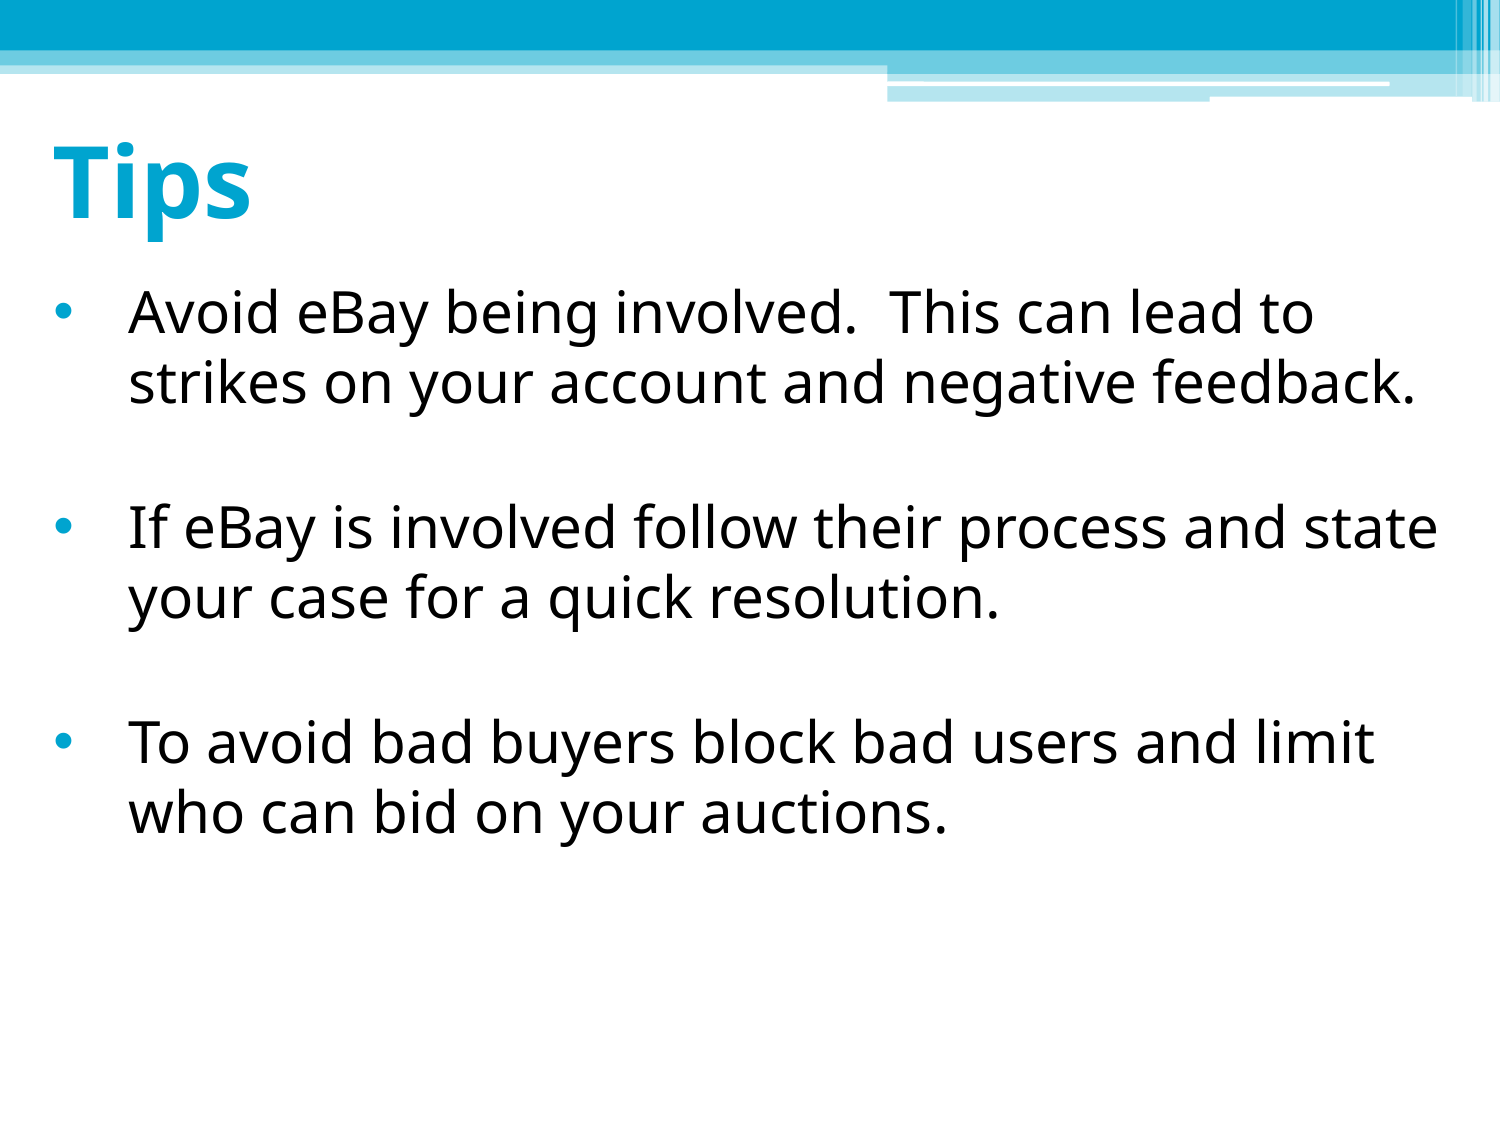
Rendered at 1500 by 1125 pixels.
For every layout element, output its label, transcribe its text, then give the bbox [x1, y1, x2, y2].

list Avoid eBay being involved. This can lead to strikes on your account and negative feedback. If eBay is involved follow their process and state your case for a quick resolution. To avoid bad buyers block bad users and limit who can bid on your auctions. [38, 269, 1500, 1124]
title Tips [37, 87, 1500, 269]
